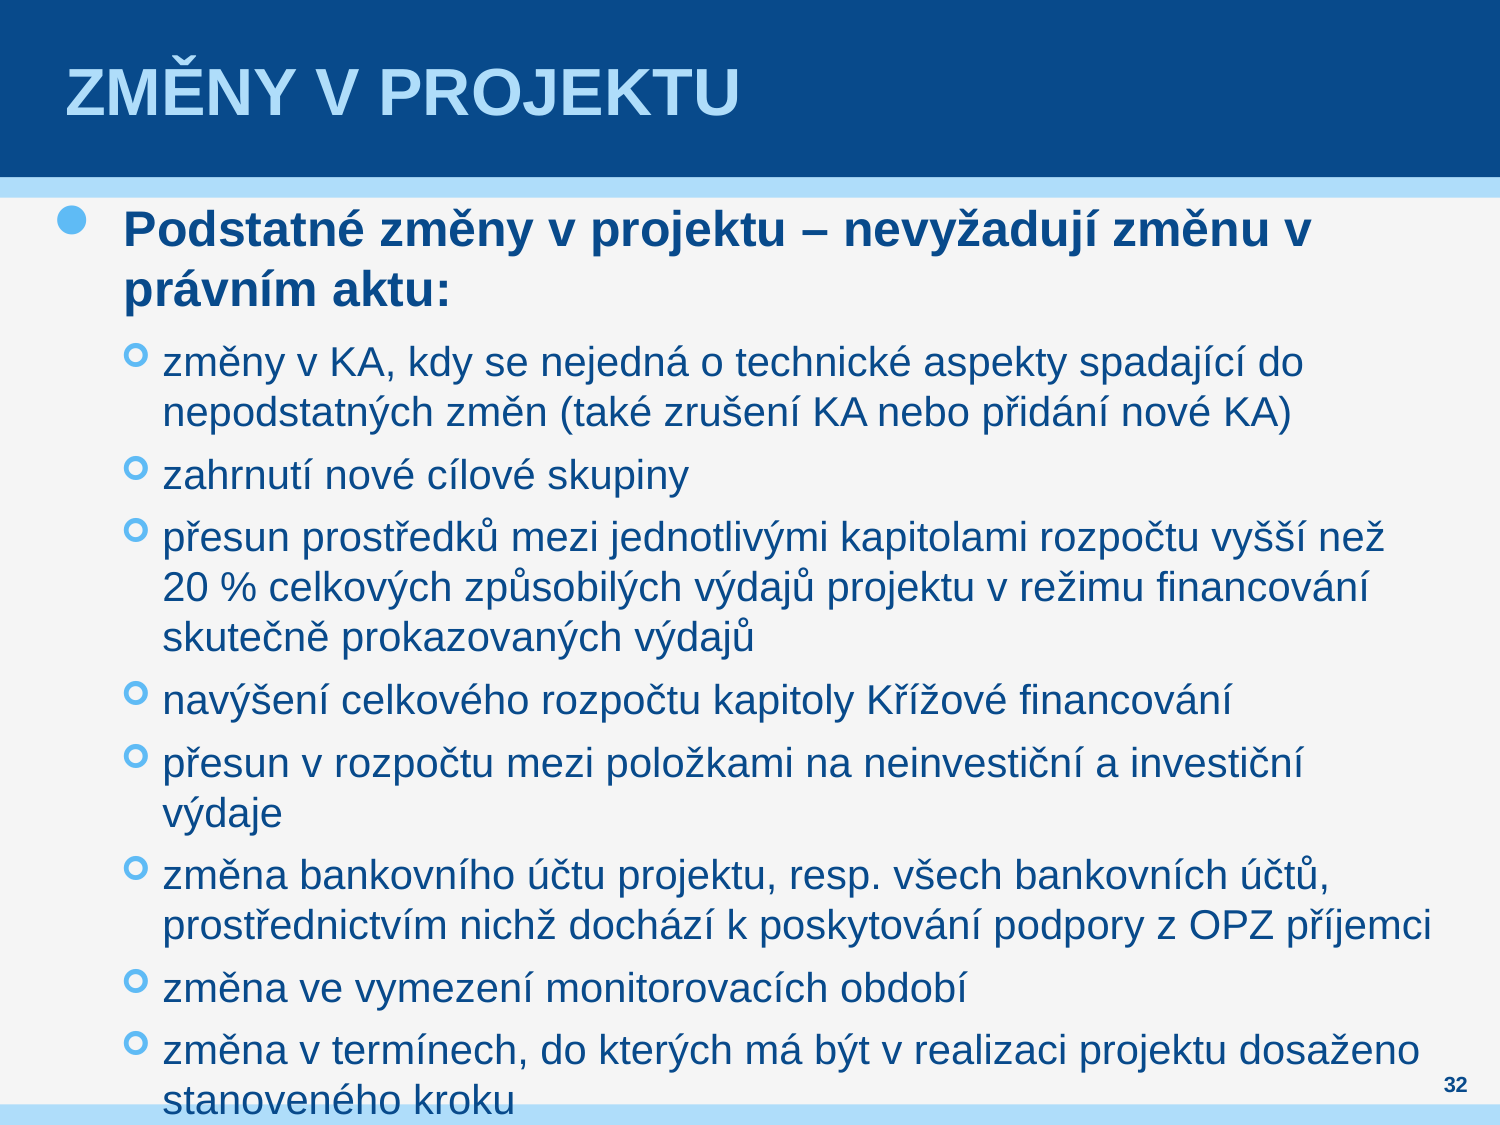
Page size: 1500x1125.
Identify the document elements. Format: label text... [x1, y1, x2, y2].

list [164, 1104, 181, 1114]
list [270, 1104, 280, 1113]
slide_number 32 [1417, 1068, 1495, 1099]
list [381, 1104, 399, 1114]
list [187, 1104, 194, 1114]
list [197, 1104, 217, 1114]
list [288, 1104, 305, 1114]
list Podstatné změny v projektu – nevyžadují změnu v právním aktu: změny v KA, kdy se nejedná o technické aspekty spadající do nepodstatných změn (také zrušení KA nebo přidání nové KA) zahrnutí nové cílové skupiny přesun prostředků mezi jednotlivými kapitolami rozpočtu vyšší než 20 % celkových způsobilých výdajů projektu v režimu financování skutečně prokazovaných výdajů navýšení celkového rozpočtu kapitoly Křížové financování přesun v rozpočtu mezi položkami na neinvestiční a investiční výdaje změna bankovního účtu projektu, resp. všech bankovních účtů, prostřednictvím nichž dochází k poskytování podpory z OPZ příjemci změna ve vymezení monitorovacích období změna v termínech, do kterých má být v realizaci projektu dosaženo stanoveného kroku [53, 196, 1436, 905]
title Změny v projektu [59, 0, 1441, 178]
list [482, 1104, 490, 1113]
